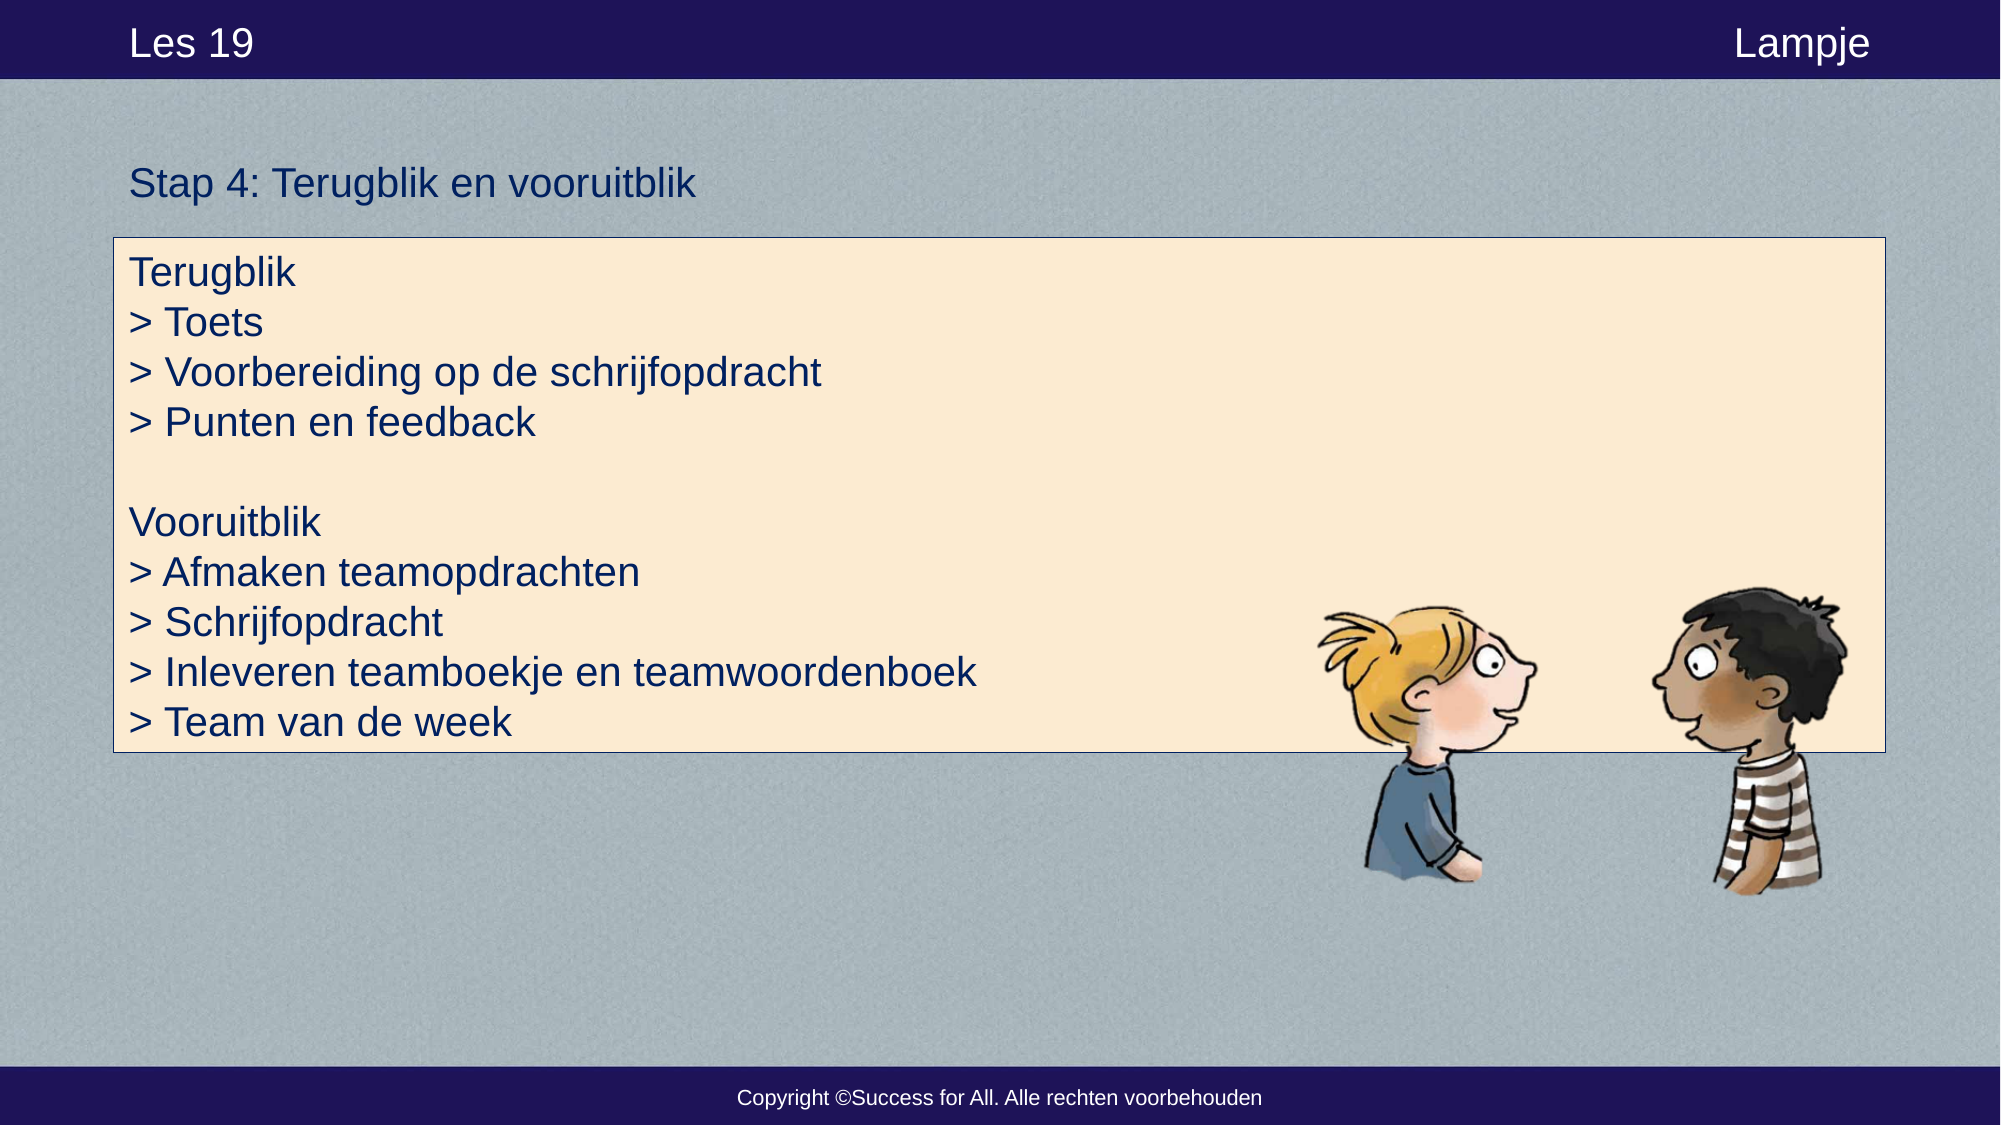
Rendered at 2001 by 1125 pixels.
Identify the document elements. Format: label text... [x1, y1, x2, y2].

text_box Stap 4: Terugblik en vooruitblik [113, 148, 1635, 214]
text_box Les 19 [114, 8, 354, 73]
text_box Lampje [999, 8, 1886, 73]
text_box Terugblik > Toets > Voorbereiding op de schrijfopdracht > Punten en feedback Vooruitblik > Afmaken teamopdrachten > Schrijfopdracht > Inleveren teamboekje en teamwoordenboek > Team van de week [113, 237, 1886, 753]
picture [0, 0, 2001, 1125]
text_box Copyright ©Success for All. Alle rechten voorbehouden [0, 1076, 2000, 1125]
